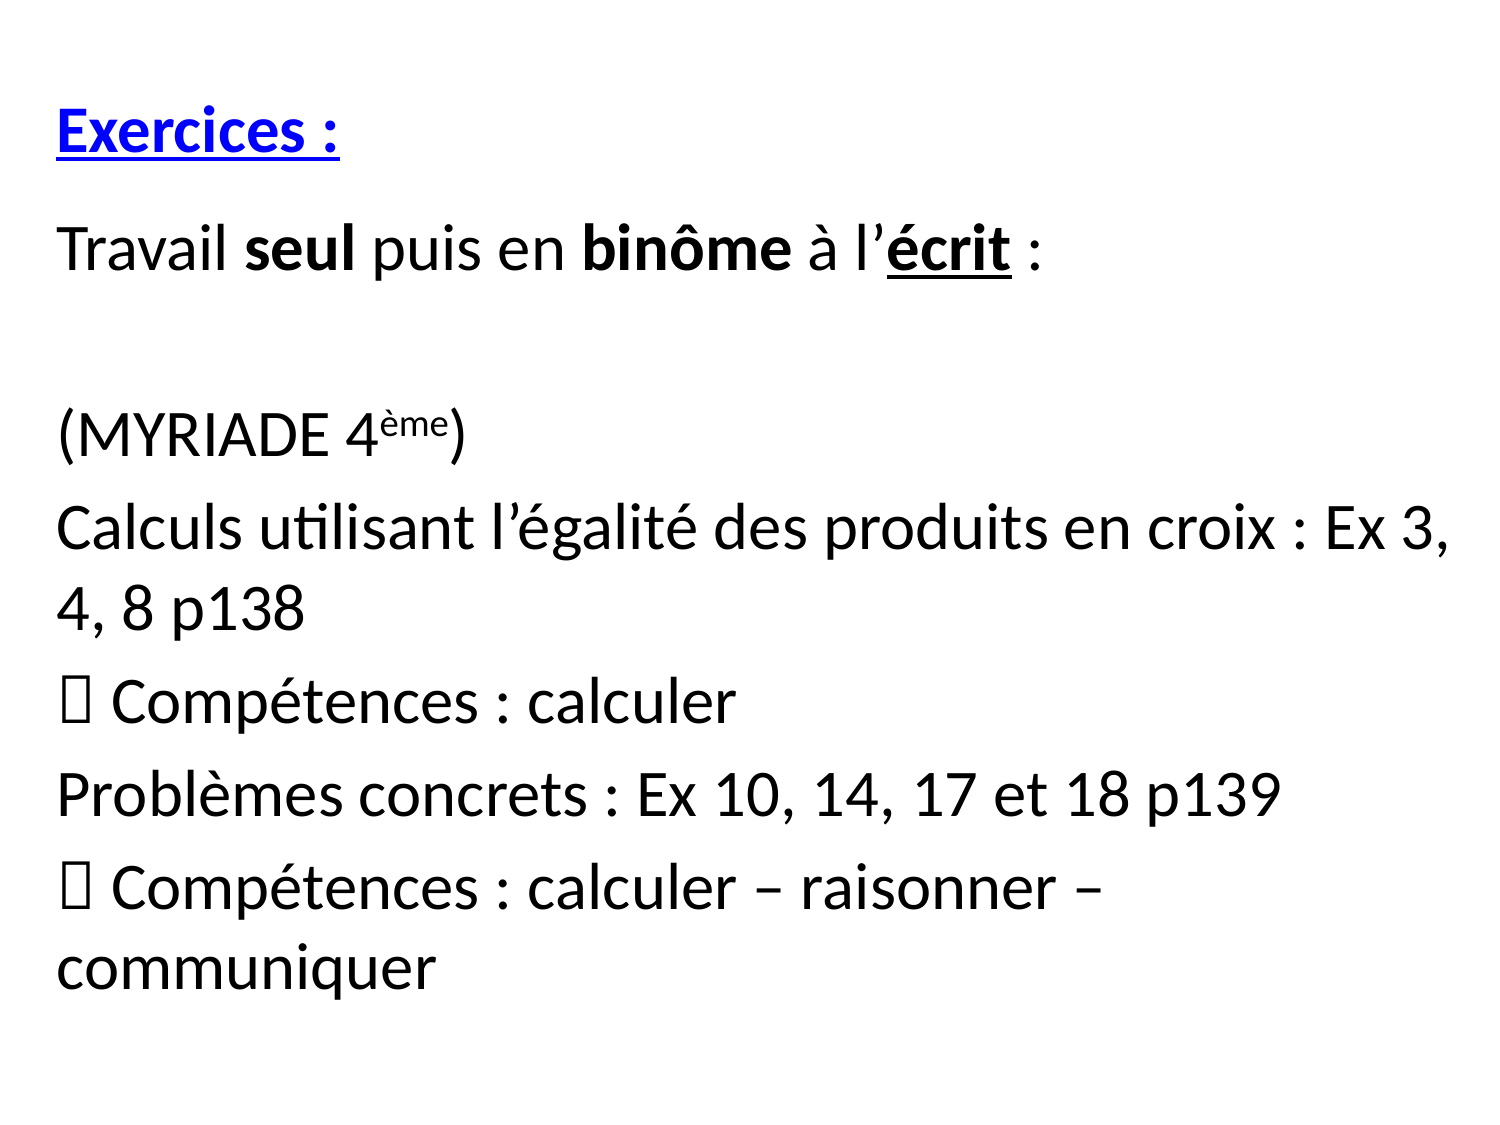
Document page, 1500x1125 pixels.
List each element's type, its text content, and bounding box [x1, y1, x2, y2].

list Exercices : Travail seul puis en binôme à l’écrit : (MYRIADE 4ème) Calculs utilisant l’égalité des produits en croix : Ex 3, 4, 8 p138  Compétences : calculer Problèmes concrets : Ex 10, 14, 17 et 18 p139  Compétences : calculer – raisonner – communiquer [41, 54, 1483, 1071]
